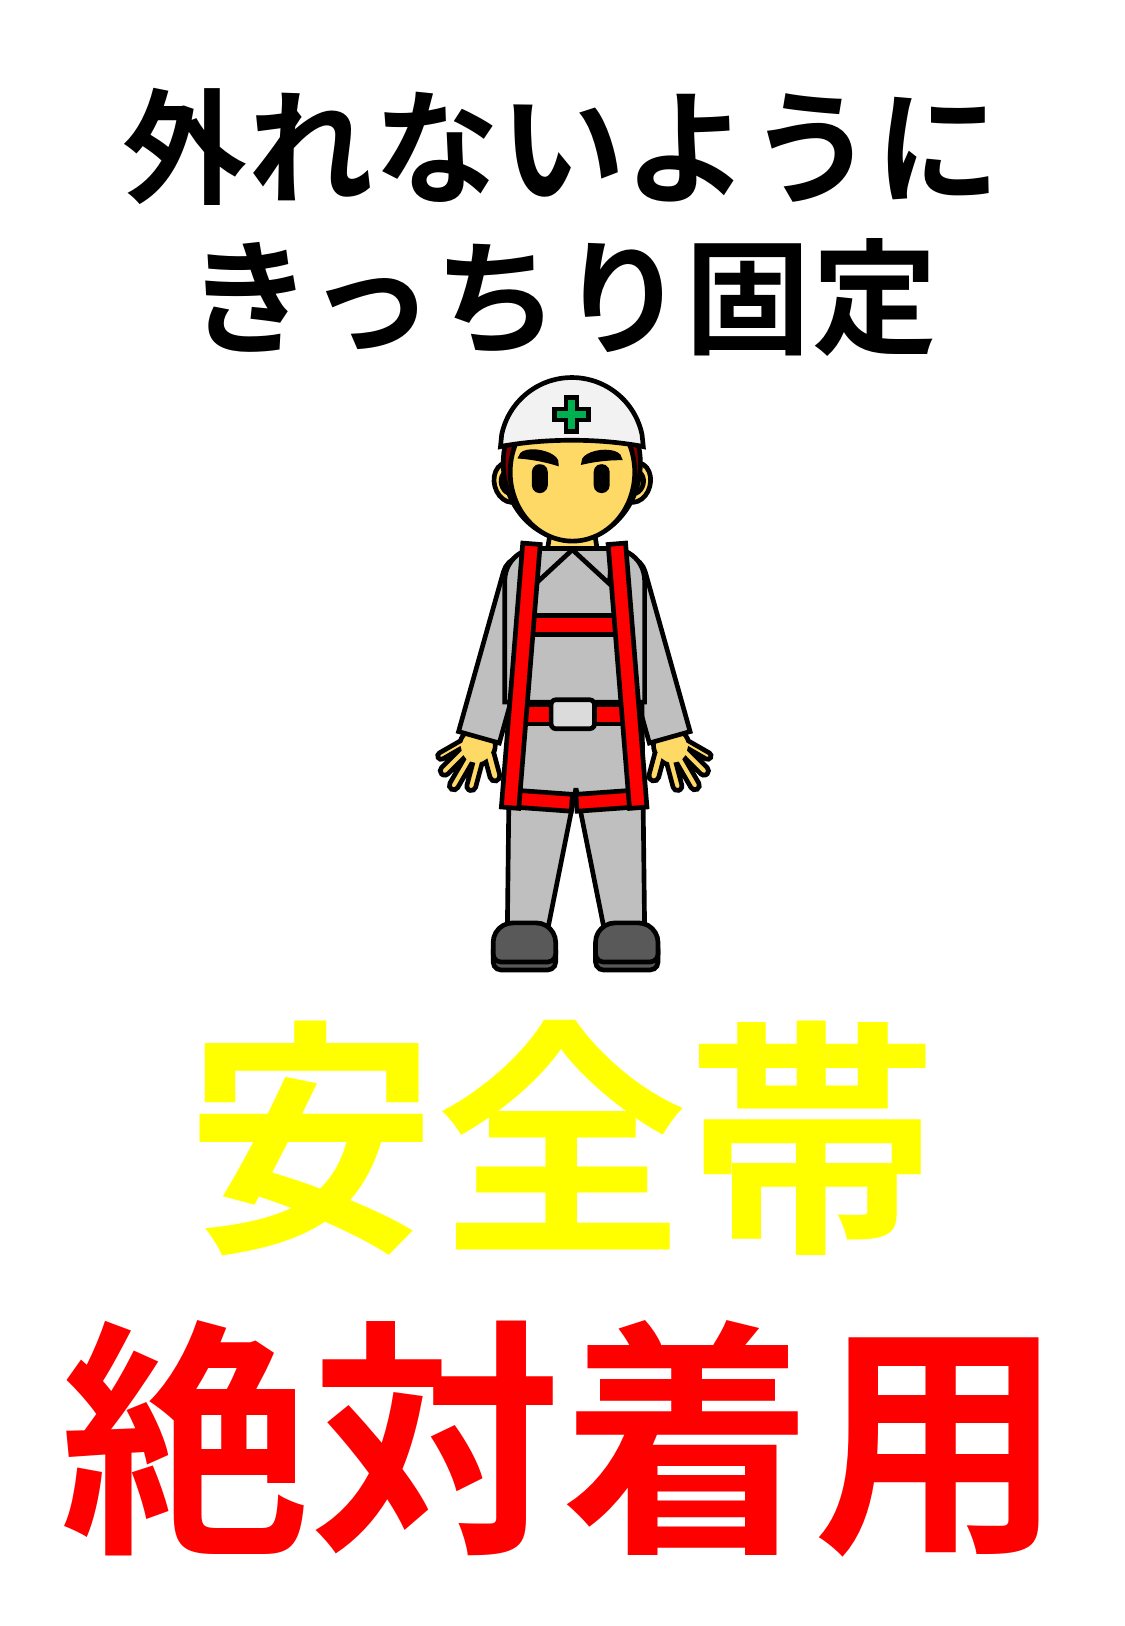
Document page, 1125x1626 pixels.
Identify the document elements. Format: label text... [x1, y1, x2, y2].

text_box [438, 377, 710, 971]
text_box 外れないように きっちり固定 [0, 62, 1125, 377]
text_box 安全帯 絶対着用 [0, 976, 1125, 1591]
